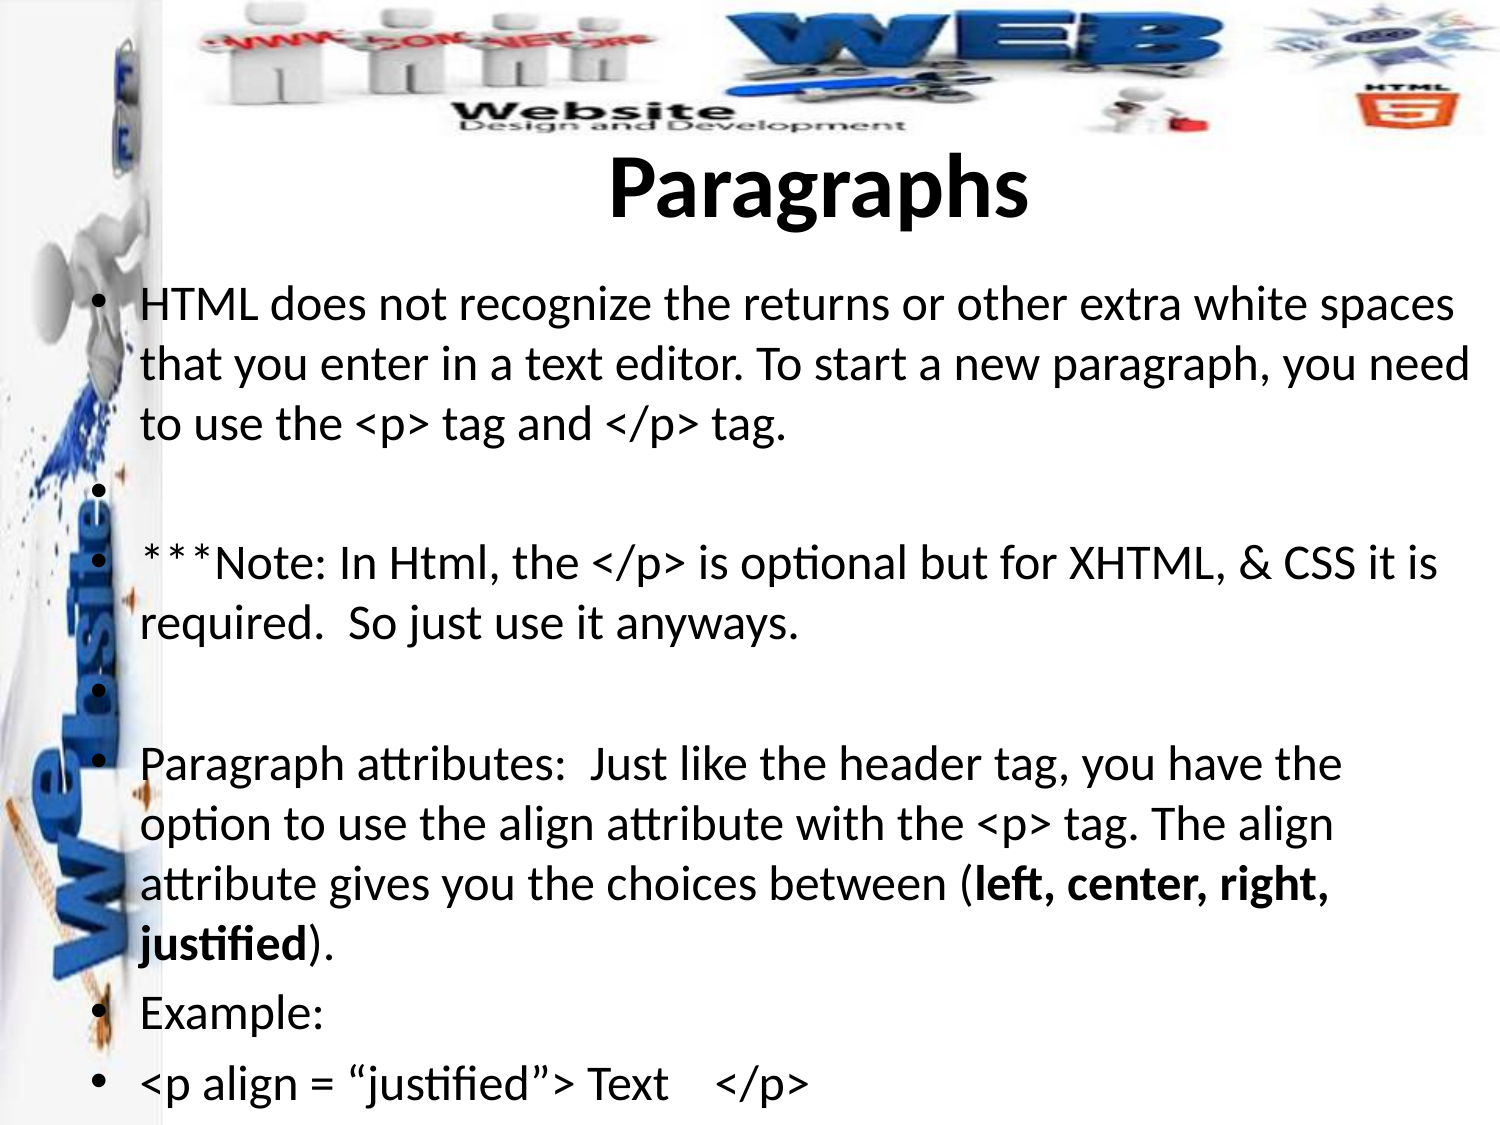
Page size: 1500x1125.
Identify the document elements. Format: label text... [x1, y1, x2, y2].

title Paragraphs [144, 87, 1495, 262]
picture [0, 0, 1500, 1125]
list HTML does not recognize the returns or other extra white spaces that you enter in a text editor. To start a new paragraph, you need to use the <p> tag and </p> tag. ***Note: In Html, the </p> is optional but for XHTML, & CSS it is required. So just use it anyways. Paragraph attributes: Just like the header tag, you have the option to use the align attribute with the <p> tag. The align attribute gives you the choices between (left, center, right, justified). Example: <p align = “justified”> Text </p> [75, 262, 1500, 1125]
